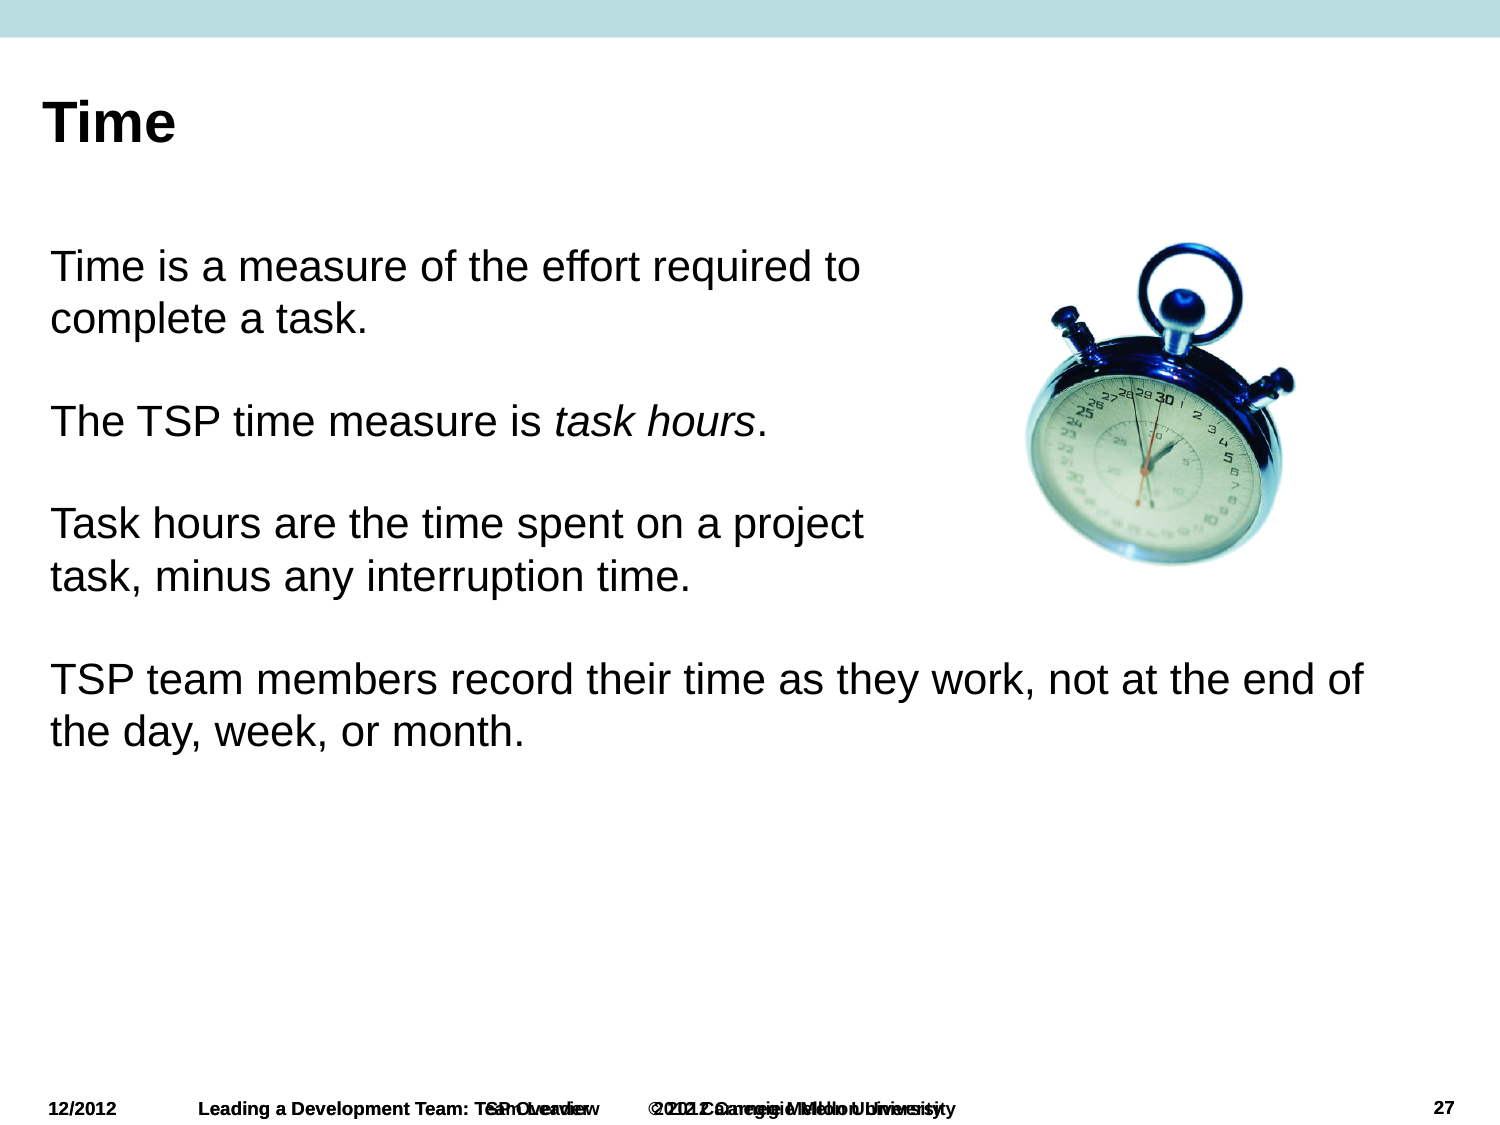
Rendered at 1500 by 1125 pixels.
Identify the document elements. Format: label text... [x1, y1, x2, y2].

picture [999, 234, 1318, 574]
title Time [42, 97, 1438, 154]
list Time is a measure of the effort required to complete a task. The TSP time measure is task hours. Task hours are the time spent on a project task, minus any interruption time. TSP team members record their time as they work, not at the end of the day, week, or month. [50, 237, 1437, 1000]
